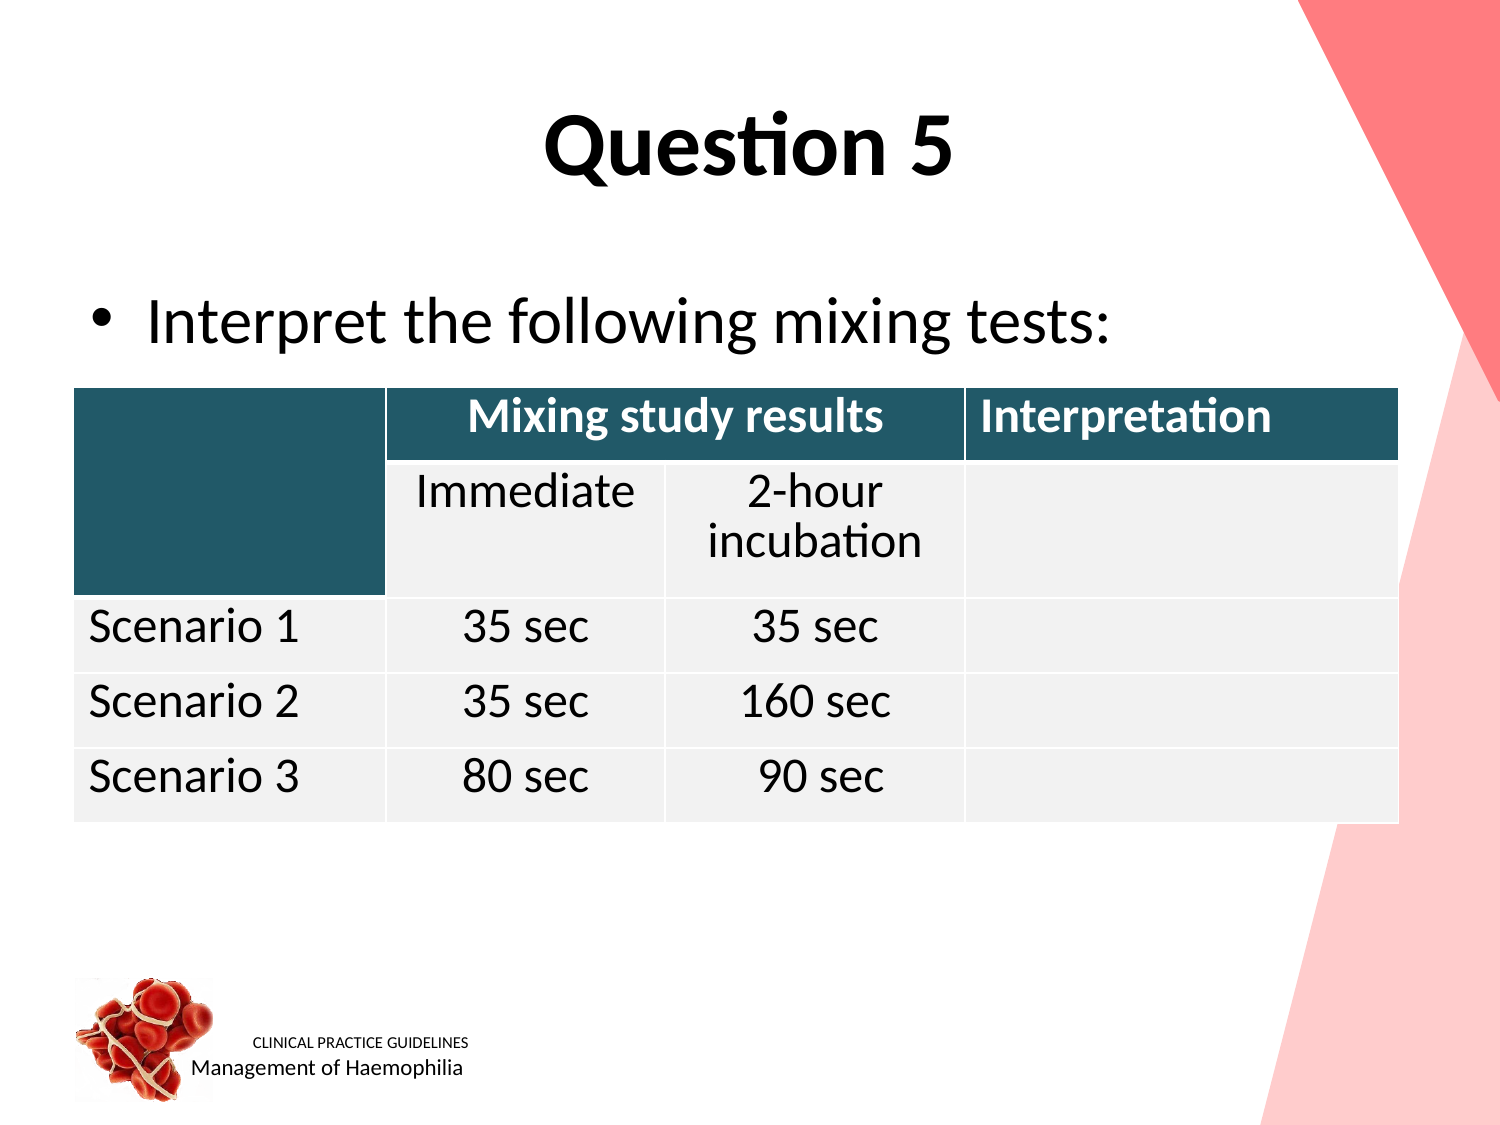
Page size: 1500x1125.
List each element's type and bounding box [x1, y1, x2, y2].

text_box [74, 0, 1500, 1125]
